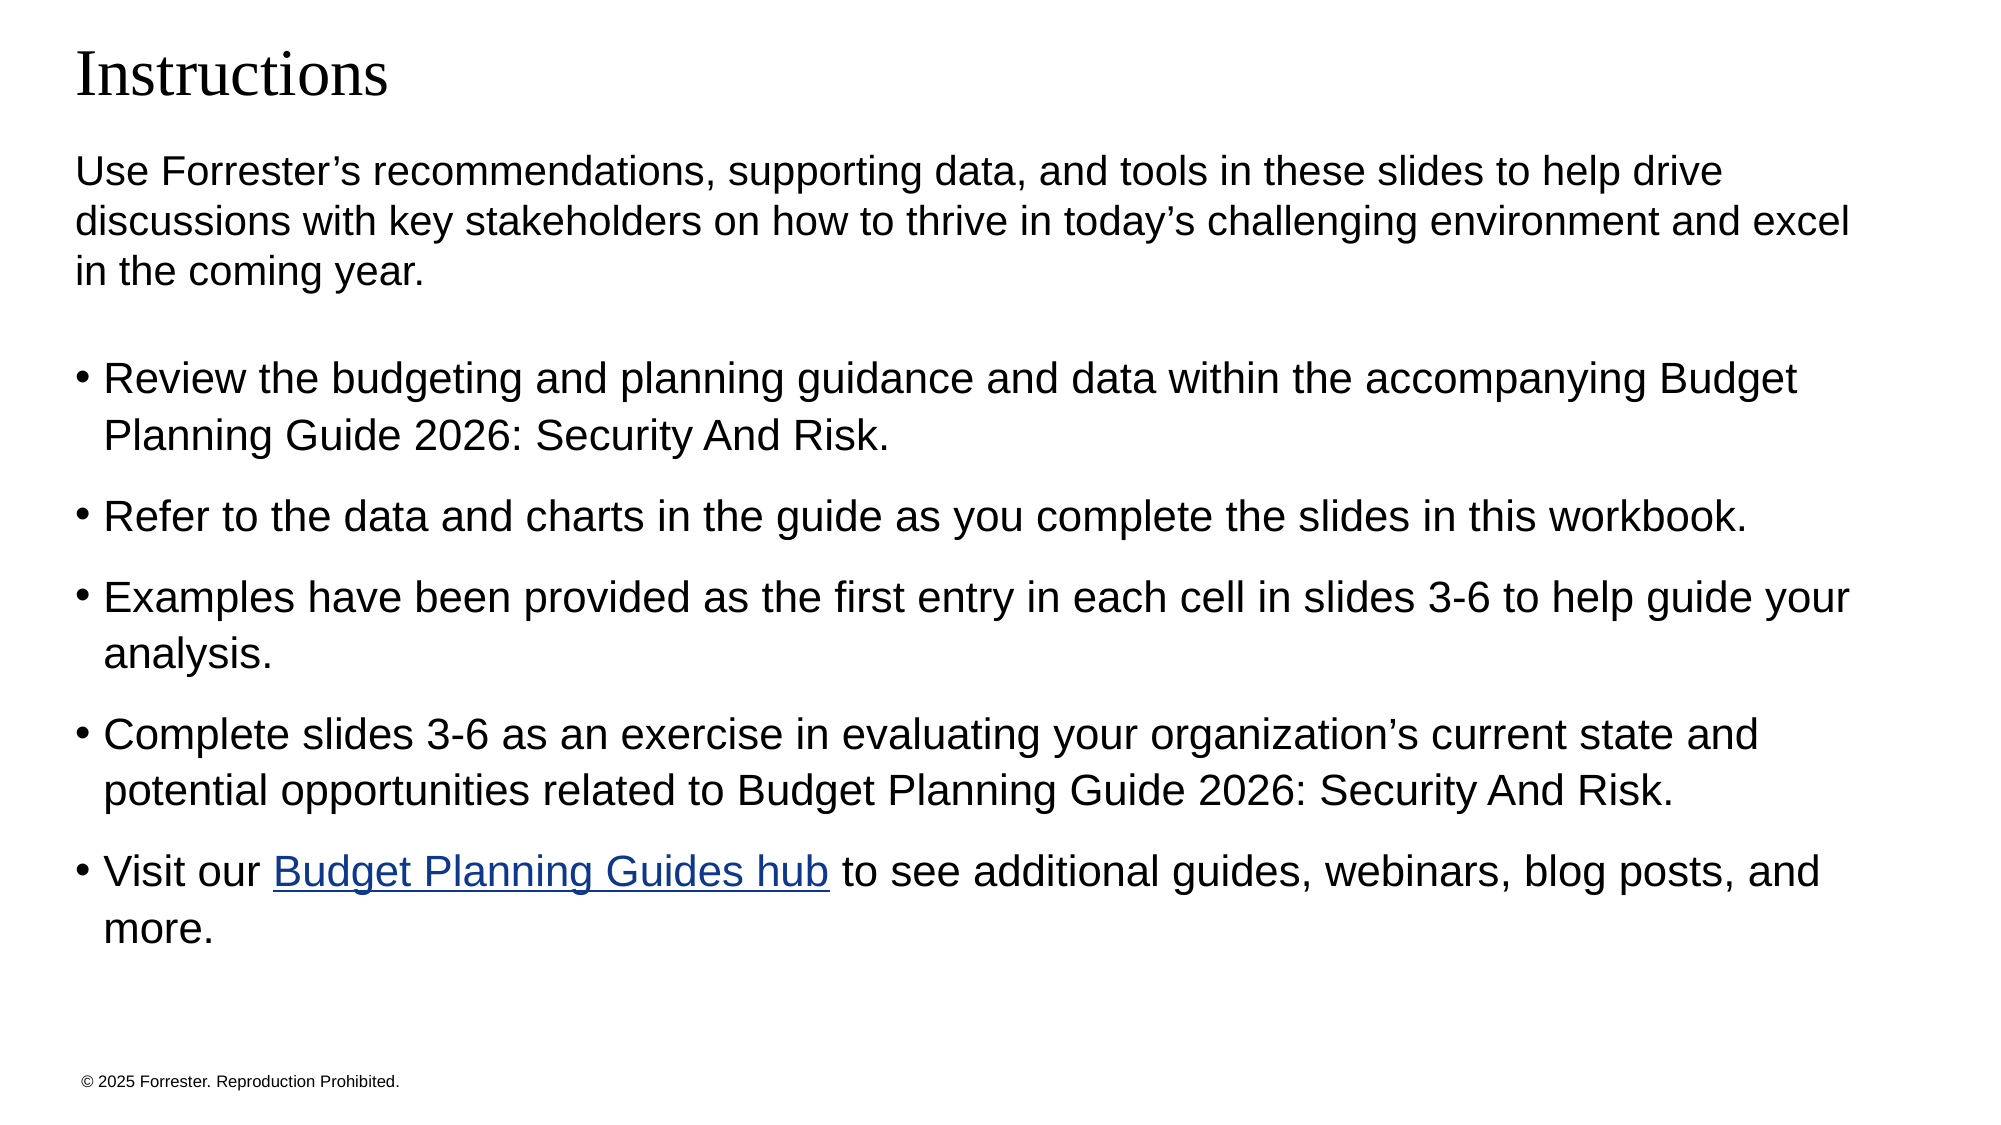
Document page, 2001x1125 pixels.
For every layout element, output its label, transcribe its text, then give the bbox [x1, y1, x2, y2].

title Instructions [75, 37, 1911, 226]
subtitle Use Forrester’s recommendations, supporting data, and tools in these slides to help drive discussions with key stakeholders on how to thrive in today’s challenging environment and excel in the coming year.​ [75, 143, 1867, 797]
list Review the budgeting and planning guidance and data within the accompanying Budget Planning Guide 2026: Security And Risk.​ Refer to the data and charts in the guide as you complete the slides in this workbook.​ Examples have been provided as the first entry in each cell in slides 3-6 to help guide your analysis. ​ Complete slides 3-6 as an exercise in evaluating your organization’s current state and potential opportunities related to Budget Planning Guide 2026: Security And Risk.​ Visit our Budget Planning Guides hub to see additional guides, webinars, blog posts, and more.​ [75, 346, 1930, 985]
